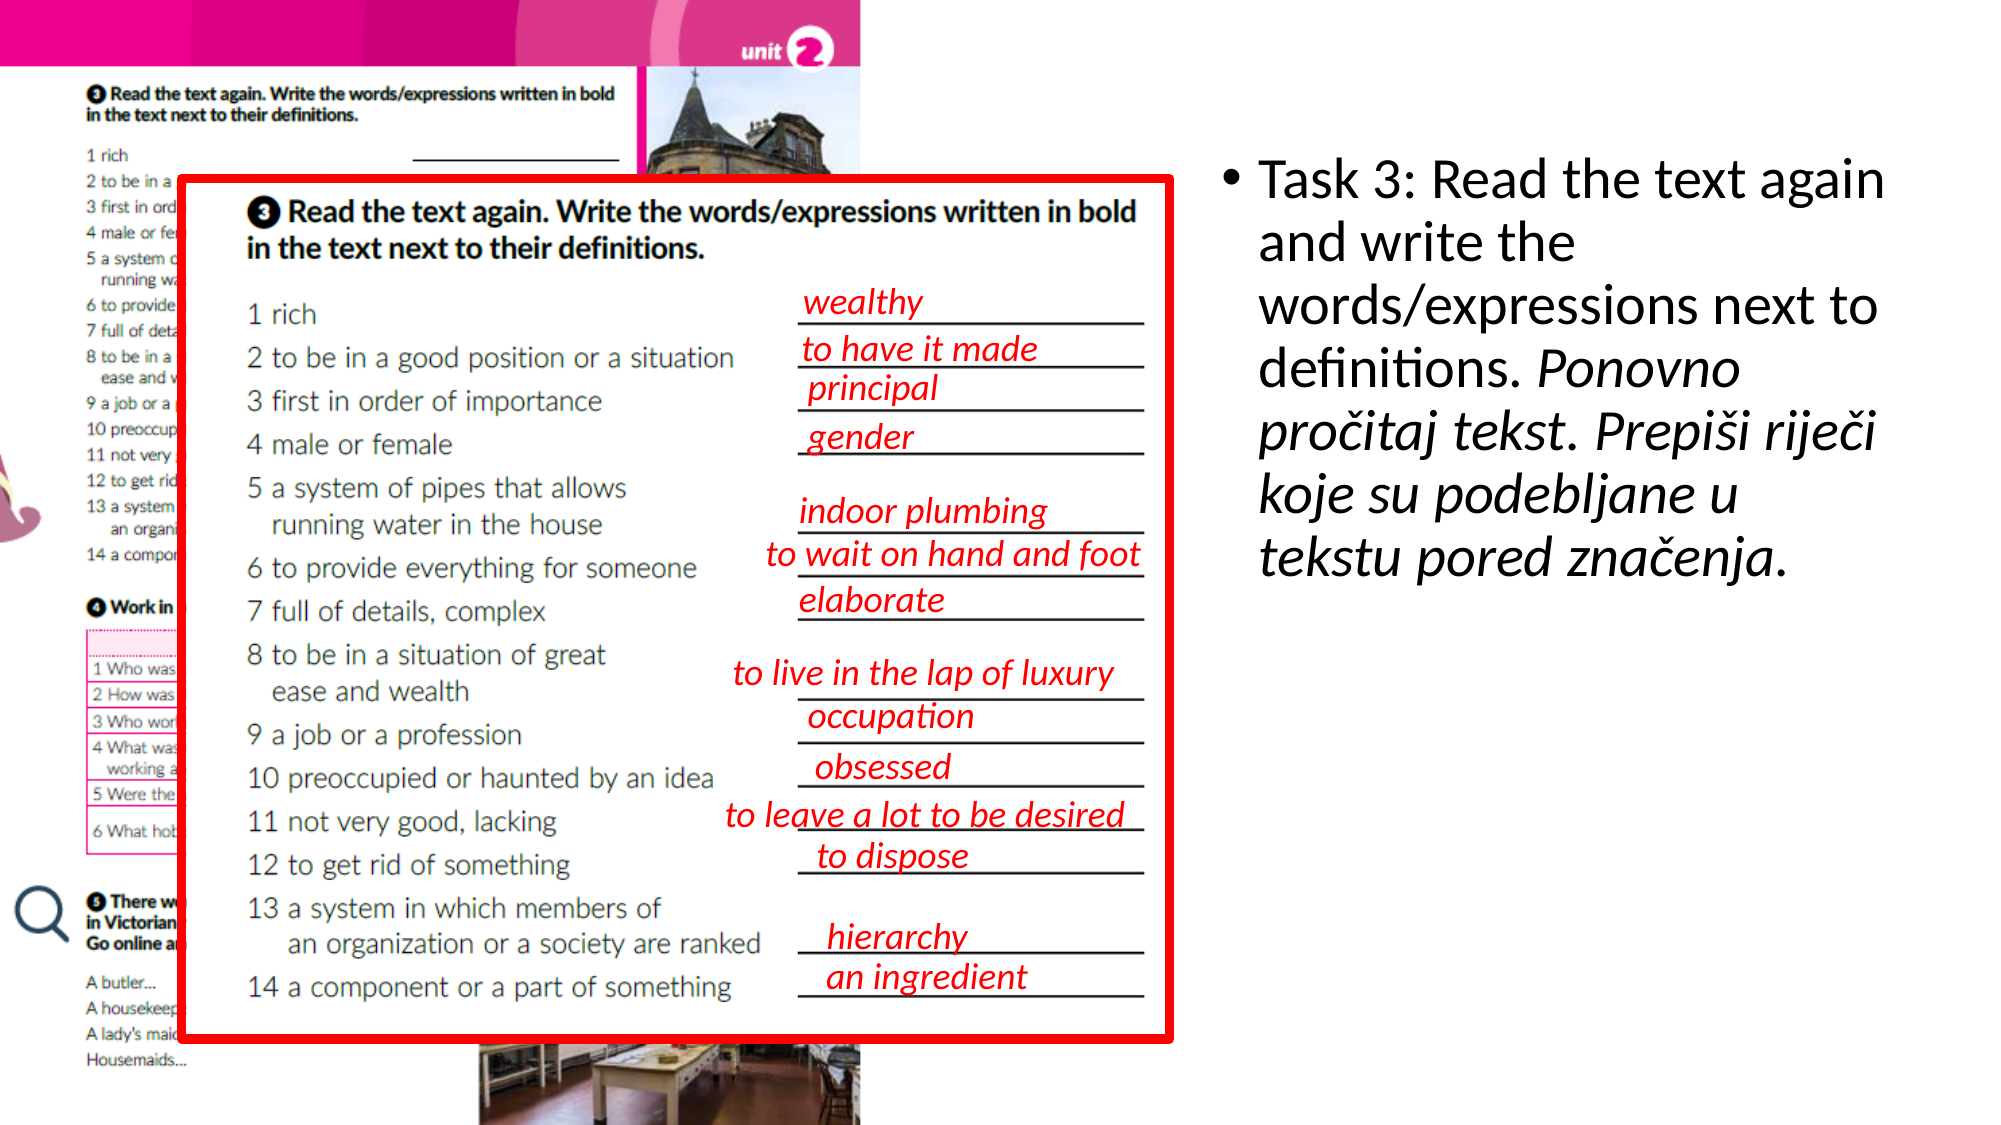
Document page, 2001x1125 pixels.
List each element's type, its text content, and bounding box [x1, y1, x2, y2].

text_box to wait on hand and foot [1165, 521, 1173, 581]
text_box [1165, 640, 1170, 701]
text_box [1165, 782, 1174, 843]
list Task 3: Read the text again and write the words/expressions next to definitions. Ponovno pročitaj tekst. Prepiši riječi koje su podebljane u tekstu pored značenja. [1206, 141, 1907, 679]
picture [0, 0, 1165, 1125]
